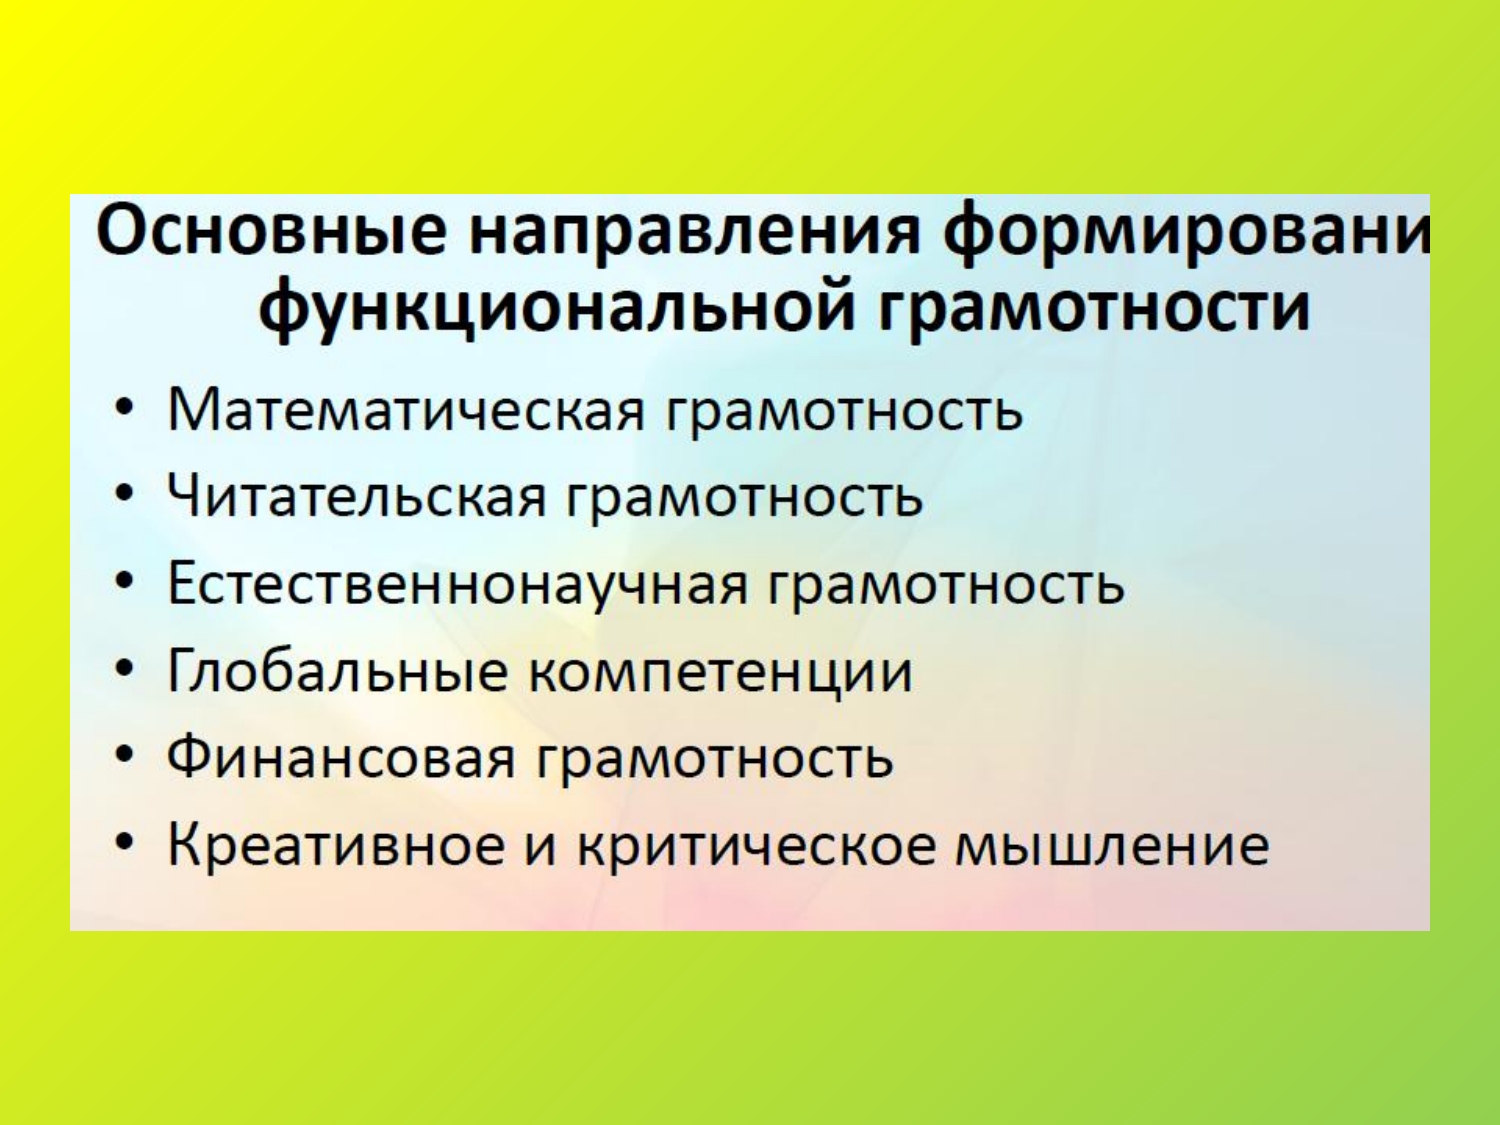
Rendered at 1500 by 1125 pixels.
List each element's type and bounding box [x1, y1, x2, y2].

picture [70, 194, 1430, 931]
